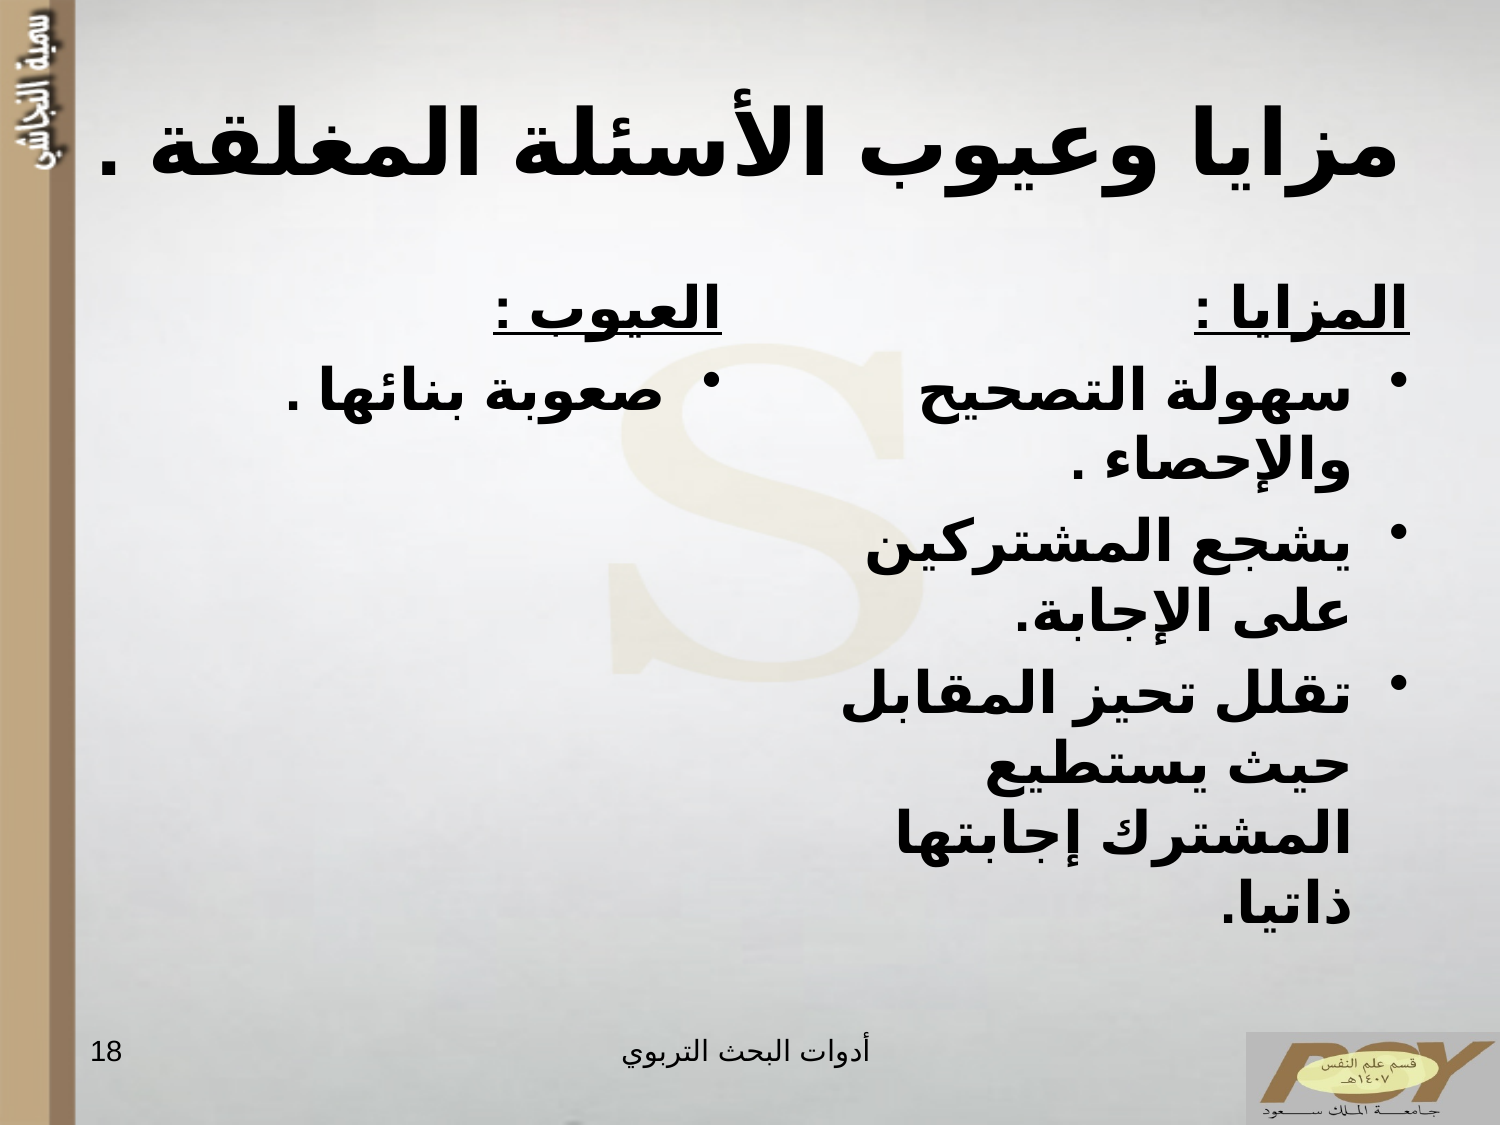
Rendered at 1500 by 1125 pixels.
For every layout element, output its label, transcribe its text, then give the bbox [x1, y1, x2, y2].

title مزايا وعيوب الأسئلة المغلقة . [75, 45, 1425, 233]
list المزايا : سهولة التصحيح والإحصاء . يشجع المشتركين على الإجابة. تقلل تحيز المقابل حيث يستطيع المشترك إجابتها ذاتيا. [762, 262, 1425, 1005]
footer أدوات البحث التربوي [512, 1024, 988, 1103]
list العيوب : صعوبة بنائها . [75, 262, 738, 1005]
slide_number 18 [75, 1024, 425, 1103]
picture [0, 0, 1500, 1125]
